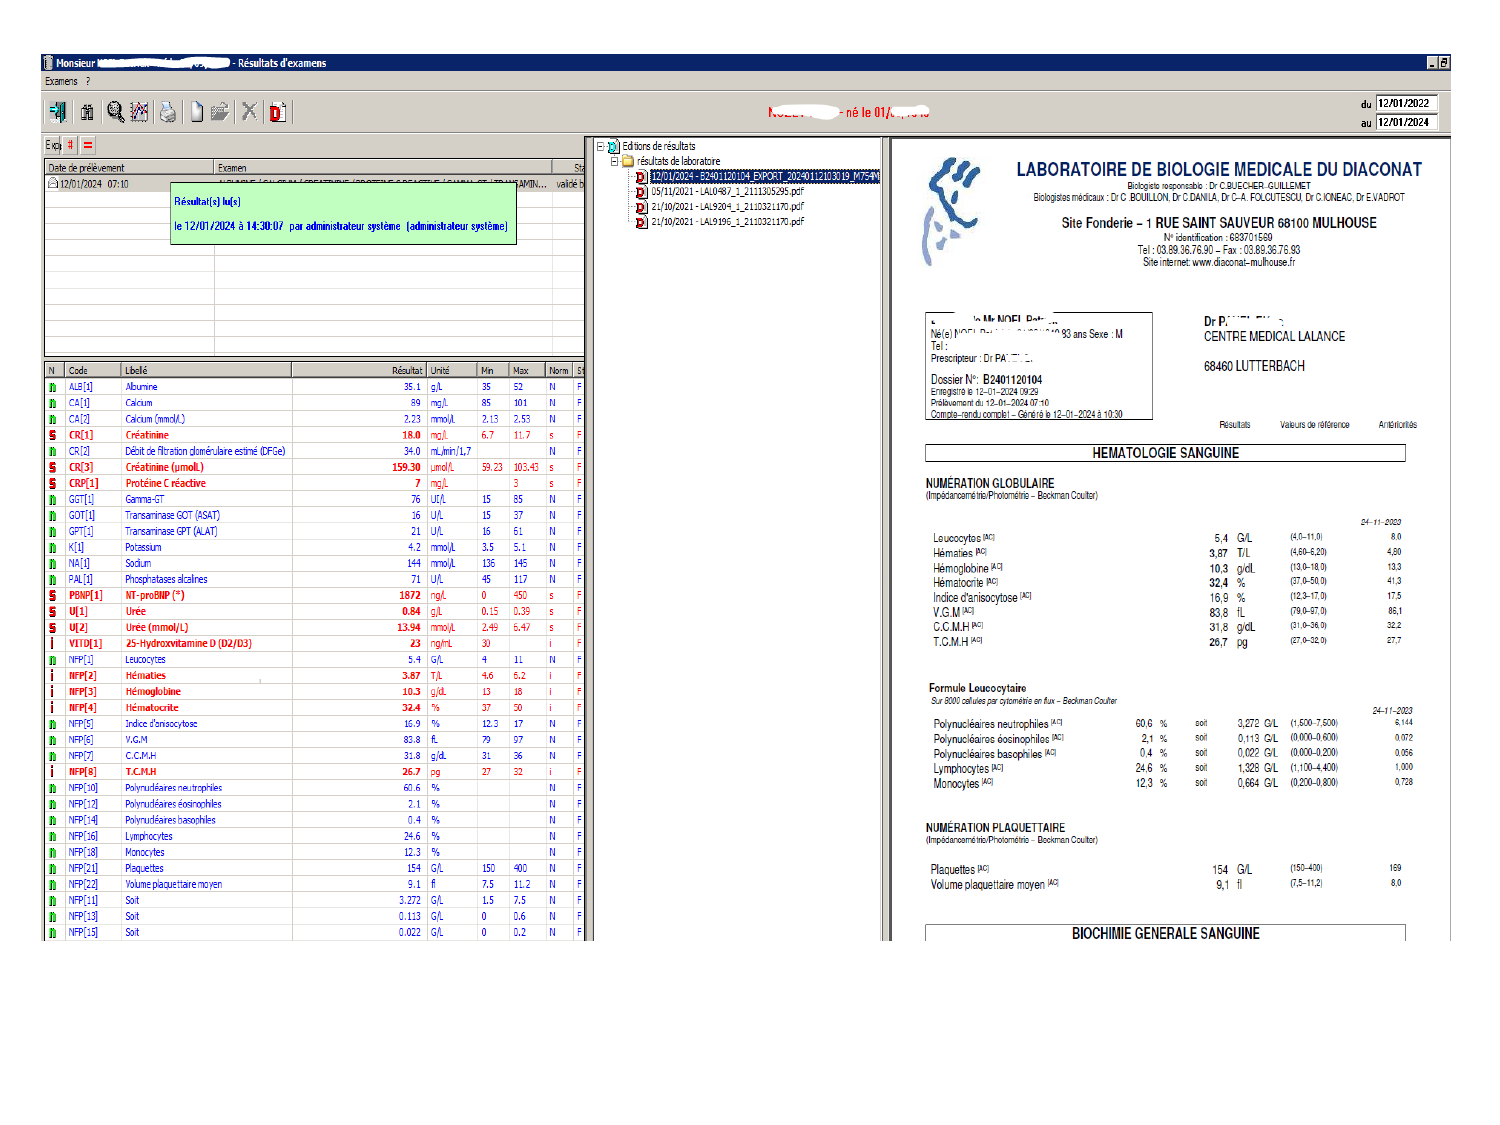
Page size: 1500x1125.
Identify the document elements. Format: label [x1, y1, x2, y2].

picture [40, 54, 1451, 941]
